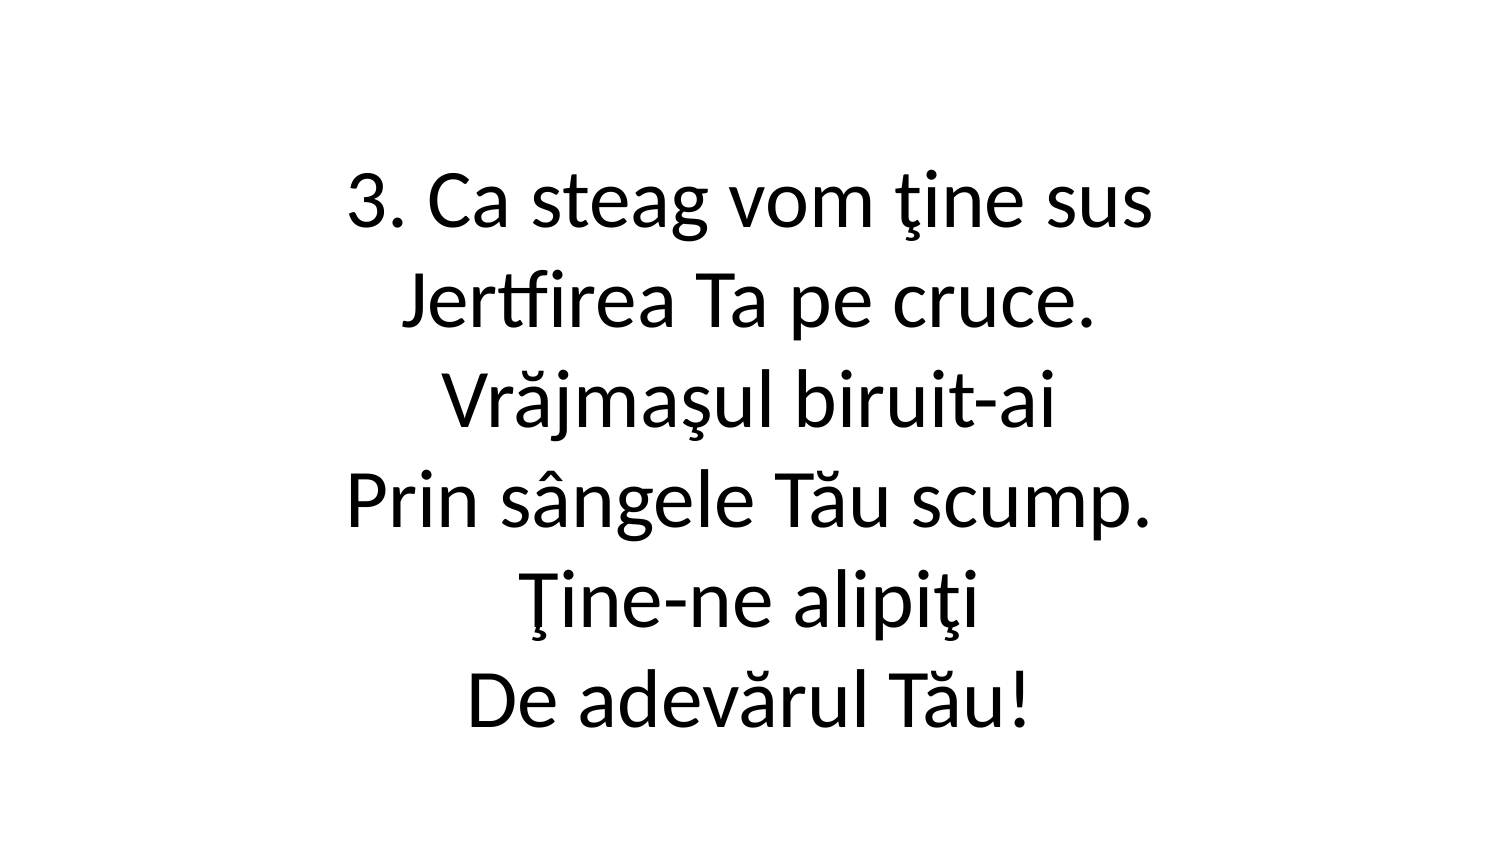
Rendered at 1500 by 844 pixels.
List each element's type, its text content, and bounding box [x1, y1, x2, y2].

text_box 3. Ca steag vom ţine sus Jertfirea Ta pe cruce. Vrăjmaşul biruit-ai Prin sângele Tău scump. Ţine-ne alipiţi De adevărul Tău! [330, 92, 1170, 752]
